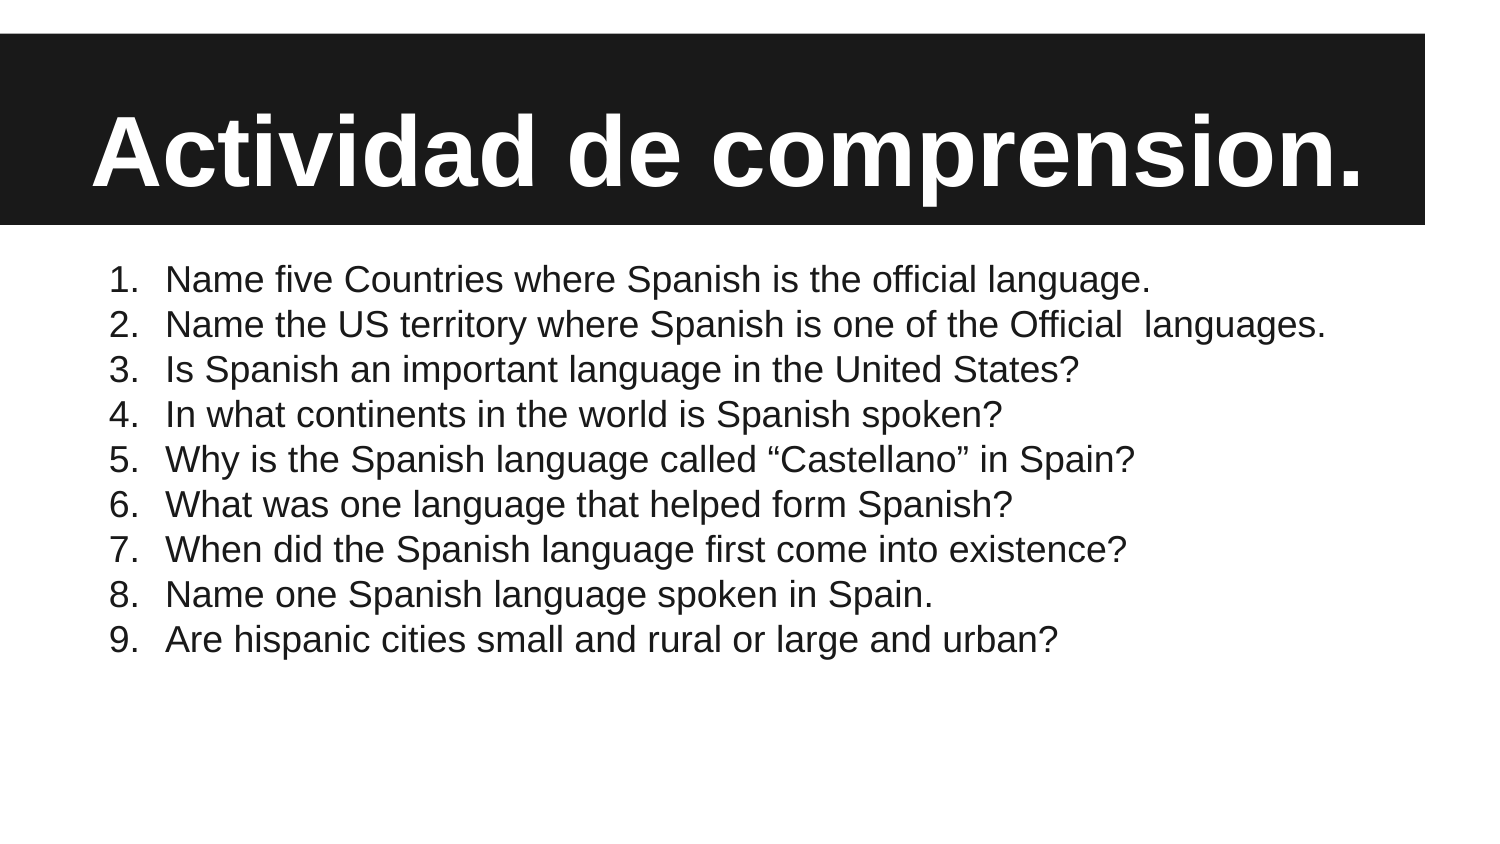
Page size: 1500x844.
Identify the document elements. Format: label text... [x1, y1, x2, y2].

list Name five Countries where Spanish is the official language. Name the US territory where Spanish is one of the Official languages. Is Spanish an important language in the United States? In what continents in the world is Spanish spoken? Why is the Spanish language called “Castellano” in Spain? What was one language that helped form Spanish? When did the Spanish language first come into existence? Name one Spanish language spoken in Spain. Are hispanic cities small and rural or large and urban? [75, 239, 1425, 808]
title Actividad de comprension. [75, 33, 1425, 221]
